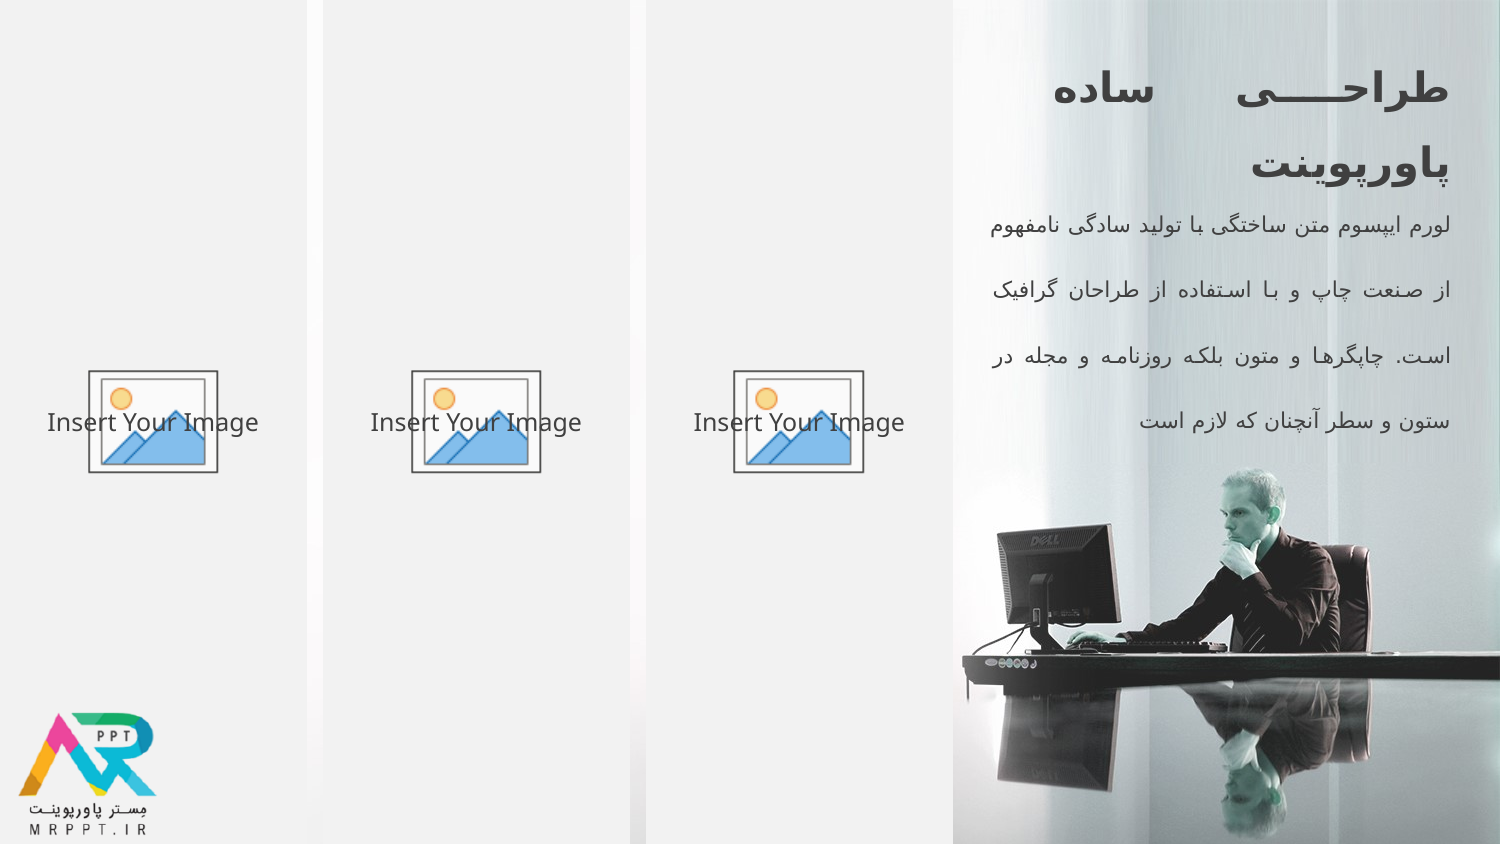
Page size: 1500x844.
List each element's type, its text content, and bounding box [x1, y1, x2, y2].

picture [0, 0, 1500, 844]
text_box لورم ایپسوم متن ساختگی با تولید سادگی نامفهوم از صنعت چاپ و با استفاده از طراحان گرافیک است. چاپگرها و متون بلکه روزنامه و مجله در ستون و سطر آنچنان که لازم است [974, 163, 1466, 441]
text_box طراحی ساده پاورپوینت [974, 34, 1466, 163]
